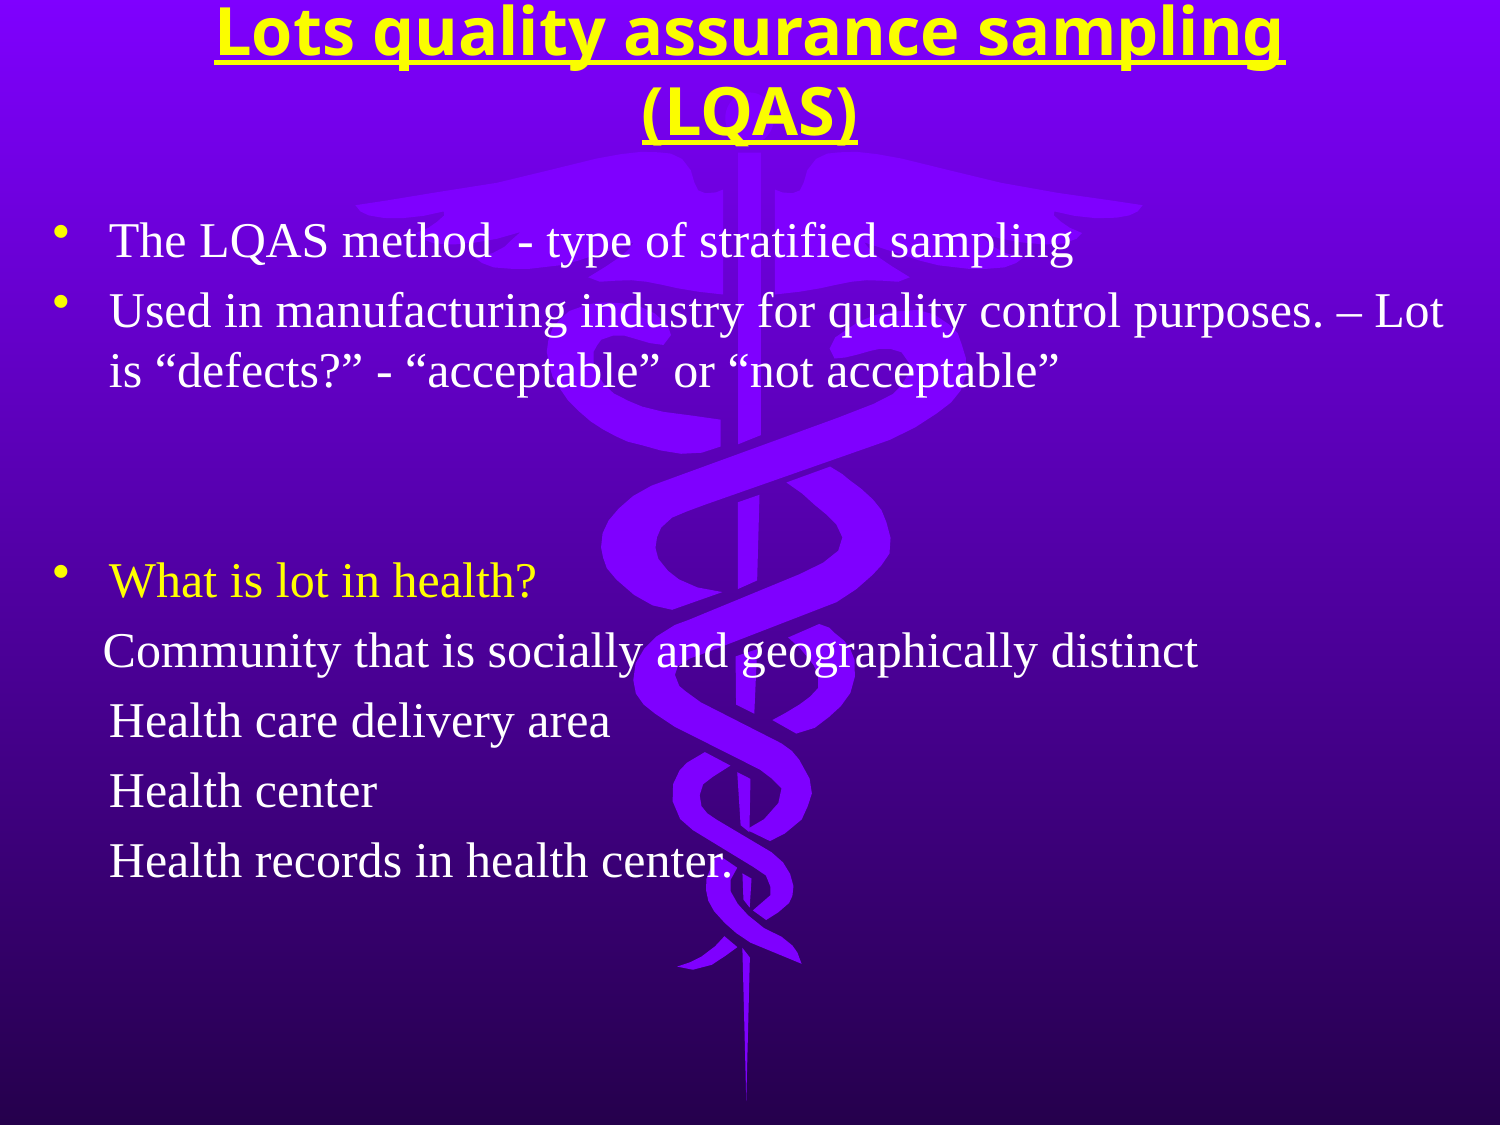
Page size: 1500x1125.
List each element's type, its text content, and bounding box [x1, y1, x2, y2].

list The LQAS method - type of stratified sampling Used in manufacturing industry for quality control purposes. – Lot is “defects?” - “acceptable” or “not acceptable” What is lot in health? Community that is socially and geographically distinct Health care delivery area Health center Health records in health center. [37, 199, 1476, 966]
title Lots quality assurance sampling (LQAS) [112, 0, 1388, 163]
